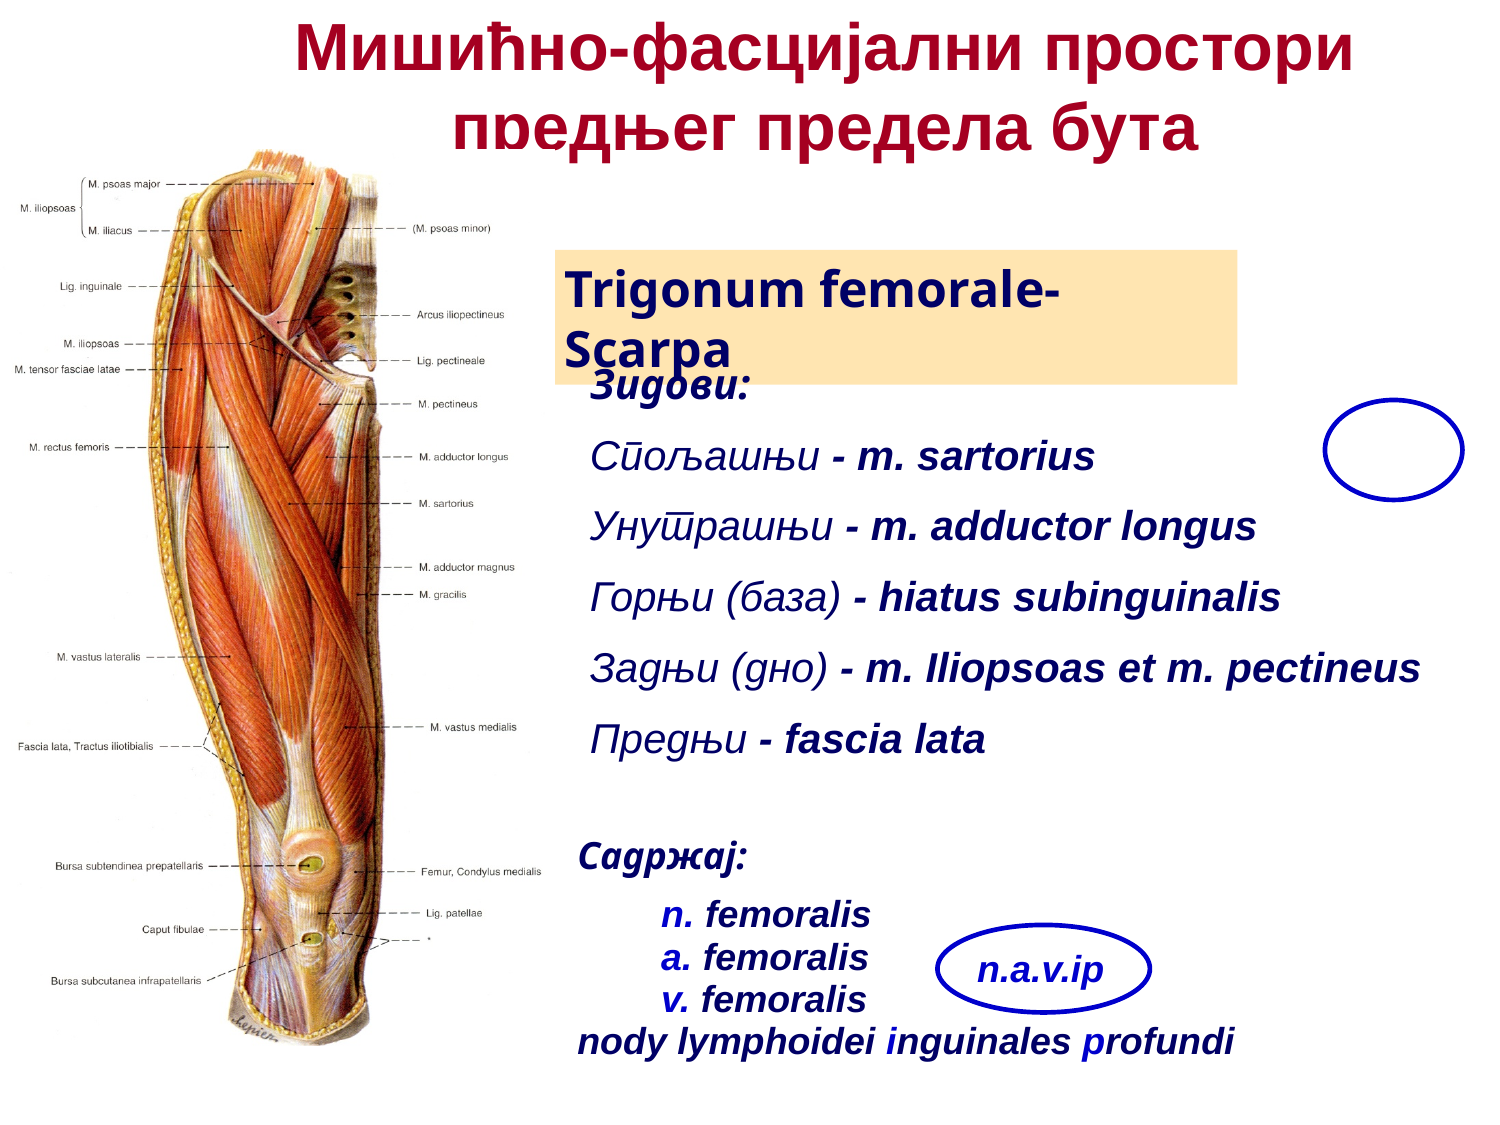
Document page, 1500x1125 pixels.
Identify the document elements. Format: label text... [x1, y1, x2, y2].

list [0, 149, 555, 1046]
text_box [1324, 399, 1463, 500]
title Мишићно-фасцијални простори предњег предела бута [149, 24, 1500, 143]
text_box [937, 924, 1150, 1013]
text_box Зидови: Спољашњи - m. sartorius Унутрашњи - m. adductor longus Горњи (база) - hiatus subinguinalis Задњи (дно) - m. Iliopsoas et m. pectineus Предњи - fascia lata [575, 350, 1500, 770]
text_box Trigonum femorale-Scarpa [559, 249, 1238, 385]
text_box Садржај: n. femoralis a. femoralis v. femoralis nody lymphoidei inguinales profundi [562, 825, 1363, 1068]
